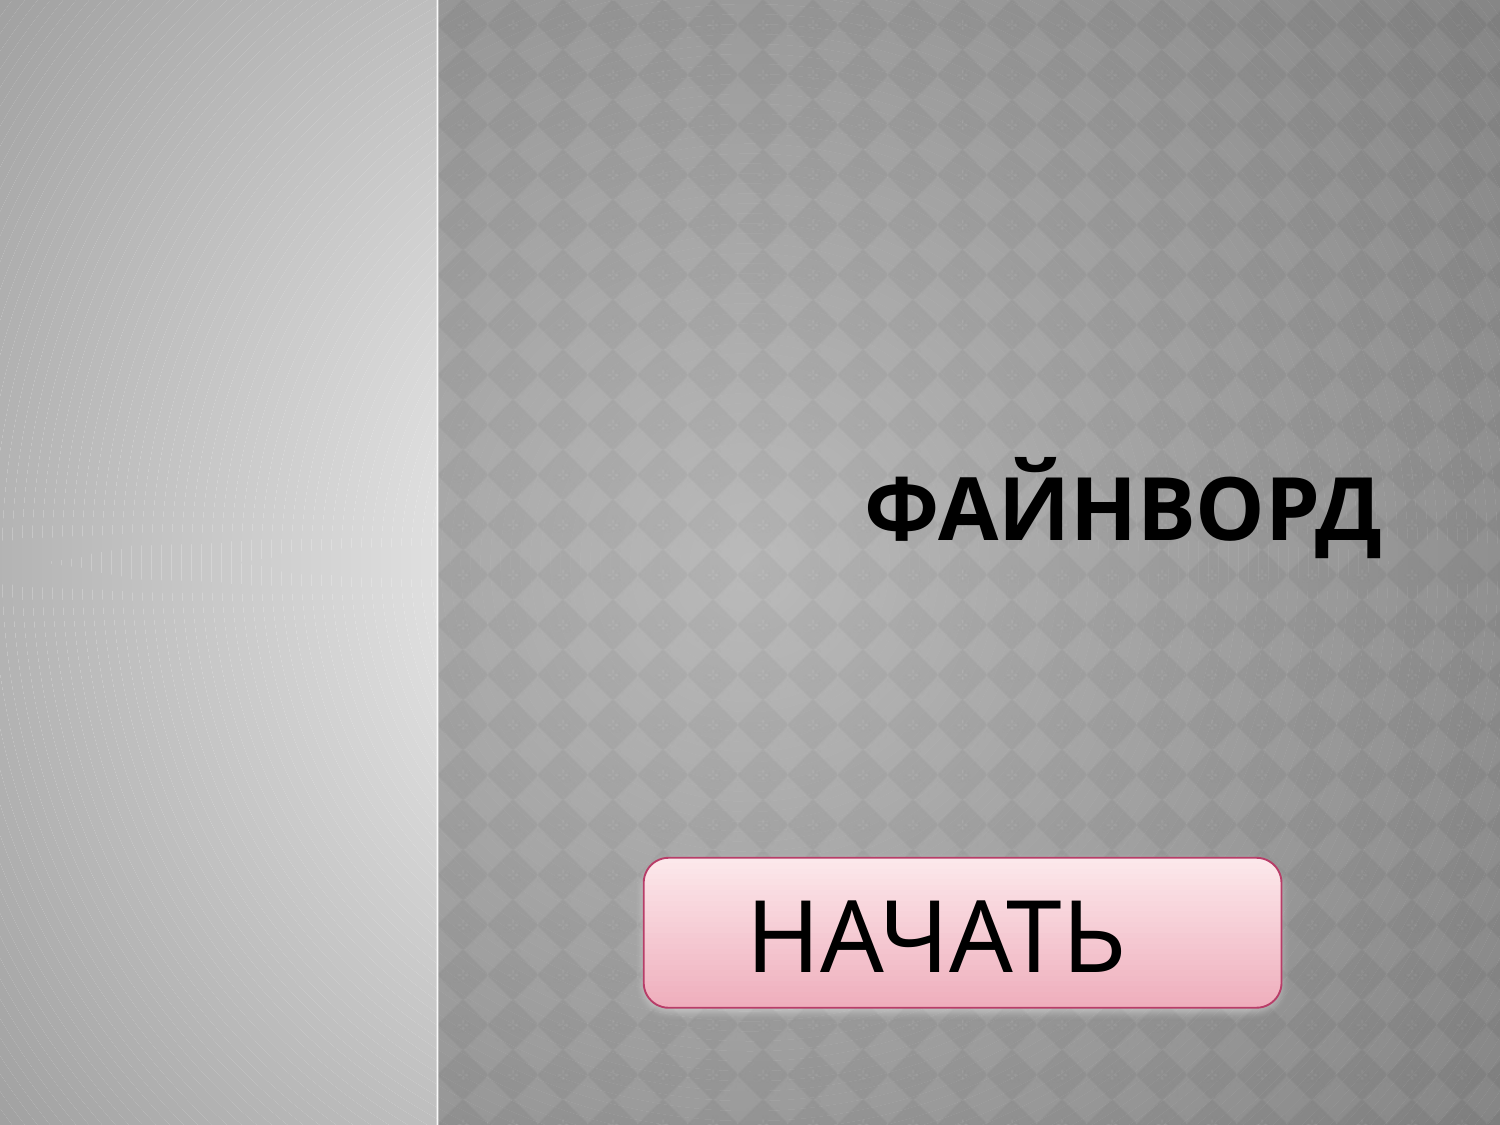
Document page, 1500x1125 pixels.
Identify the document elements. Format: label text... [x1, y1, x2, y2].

title Файнворд [552, 87, 1390, 558]
text_box НАЧАТЬ [642, 856, 1283, 1009]
